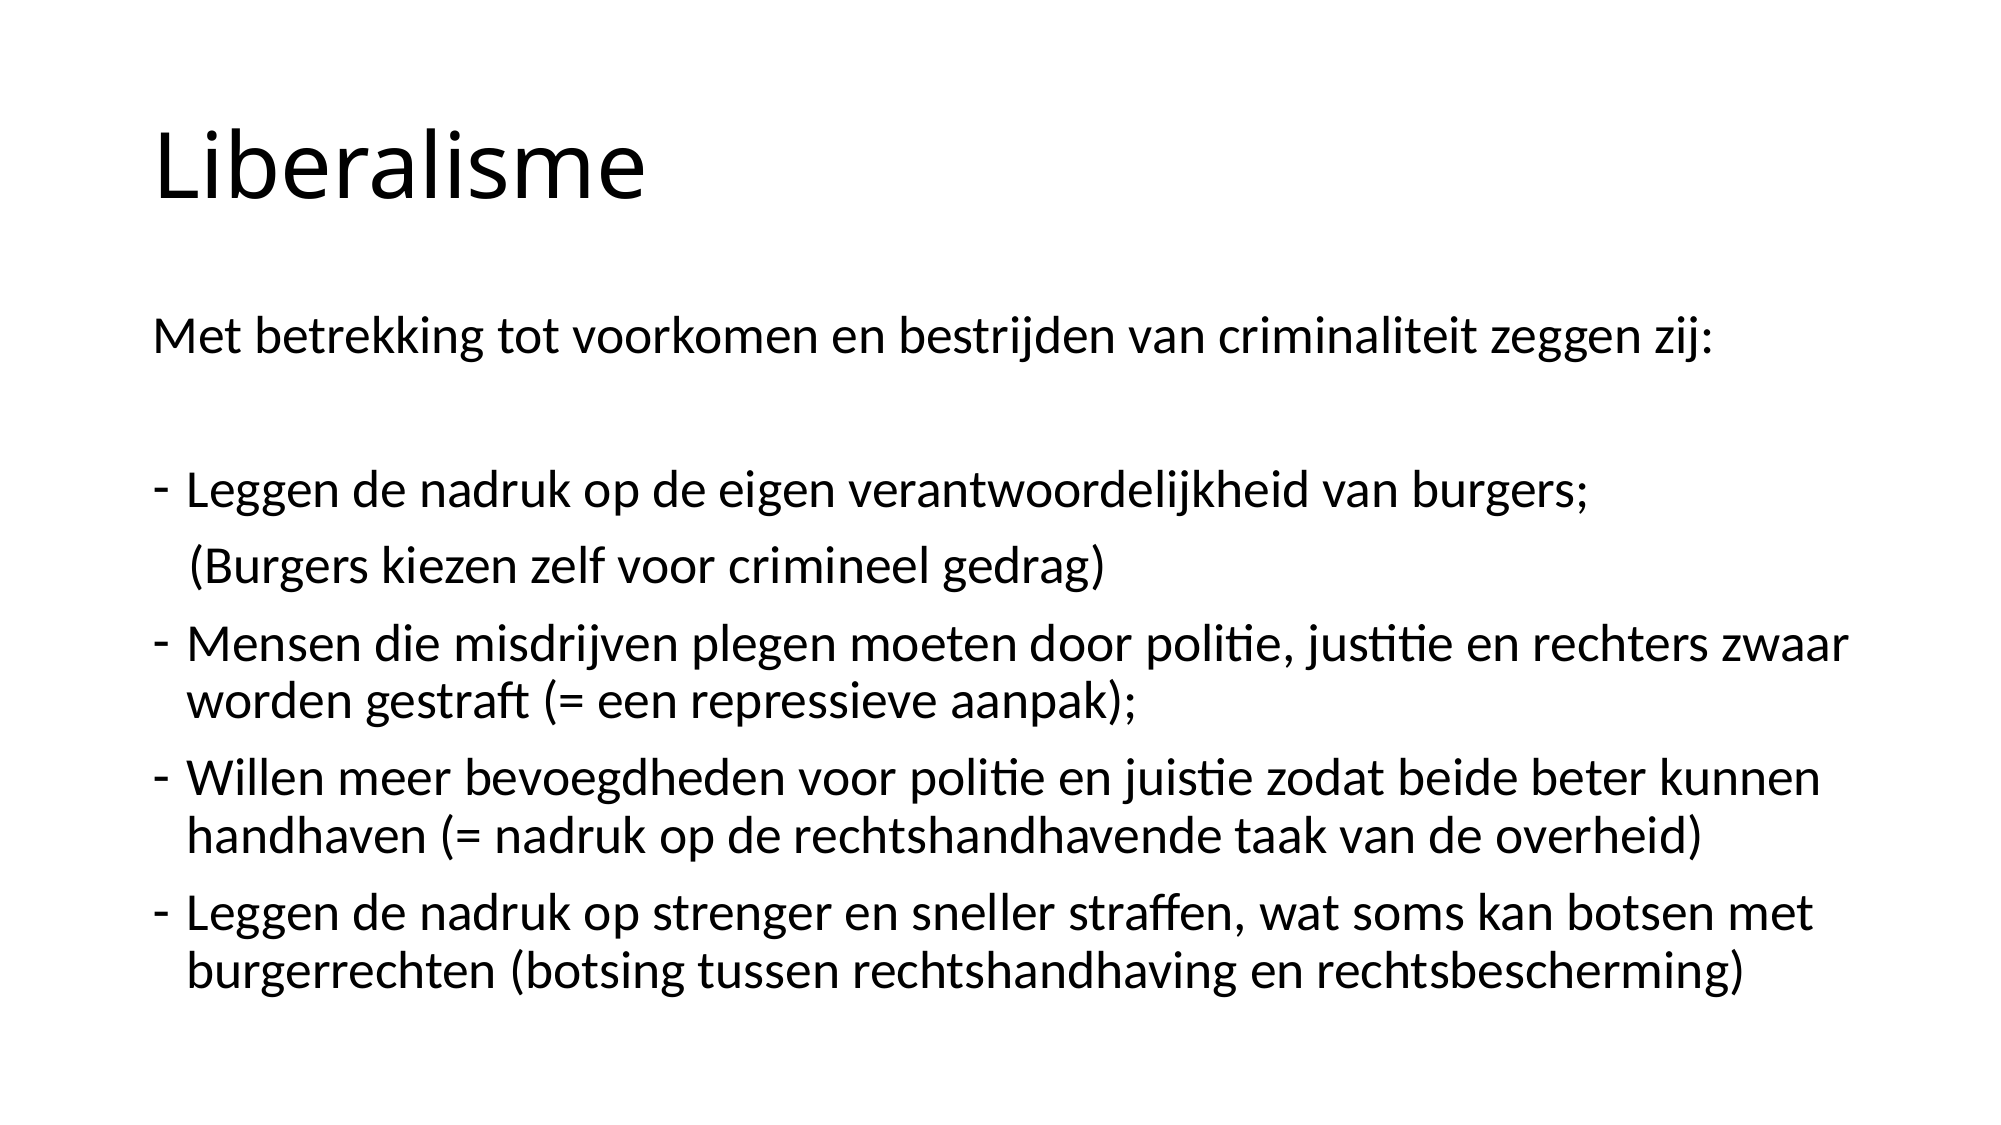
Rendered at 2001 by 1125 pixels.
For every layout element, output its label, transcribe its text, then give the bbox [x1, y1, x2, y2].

title Liberalisme [137, 59, 1863, 278]
list Met betrekking tot voorkomen en bestrijden van criminaliteit zeggen zij: Leggen de nadruk op de eigen verantwoordelijkheid van burgers; (Burgers kiezen zelf voor crimineel gedrag) Mensen die misdrijven plegen moeten door politie, justitie en rechters zwaar worden gestraft (= een repressieve aanpak); Willen meer bevoegdheden voor politie en juistie zodat beide beter kunnen handhaven (= nadruk op de rechtshandhavende taak van de overheid) Leggen de nadruk op strenger en sneller straffen, wat soms kan botsen met burgerrechten (botsing tussen rechtshandhaving en rechtsbescherming) [137, 299, 2000, 1014]
